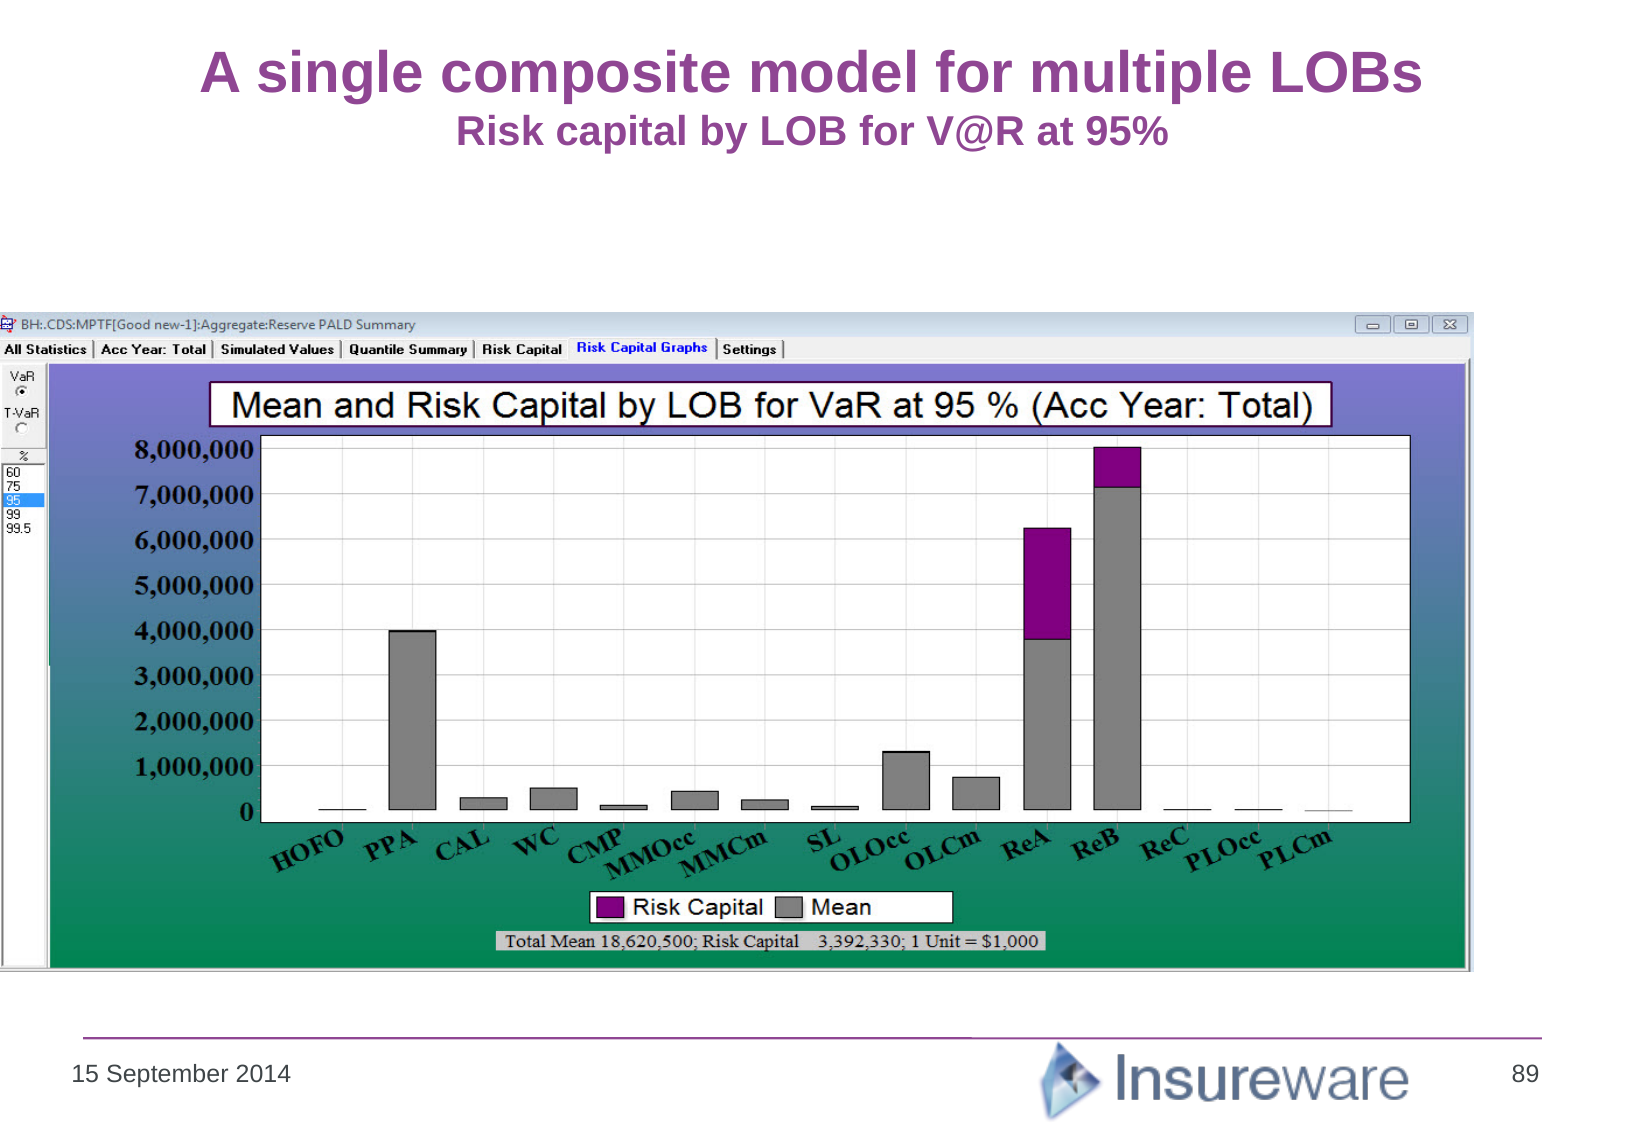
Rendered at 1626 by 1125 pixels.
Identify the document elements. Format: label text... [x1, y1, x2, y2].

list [0, 312, 1474, 973]
picture [1036, 1039, 1416, 1125]
slide_number 89 [1439, 1050, 1555, 1106]
title A single composite model for multiple LOBs Risk capital by LOB for V@R at 95% [75, 0, 1550, 188]
